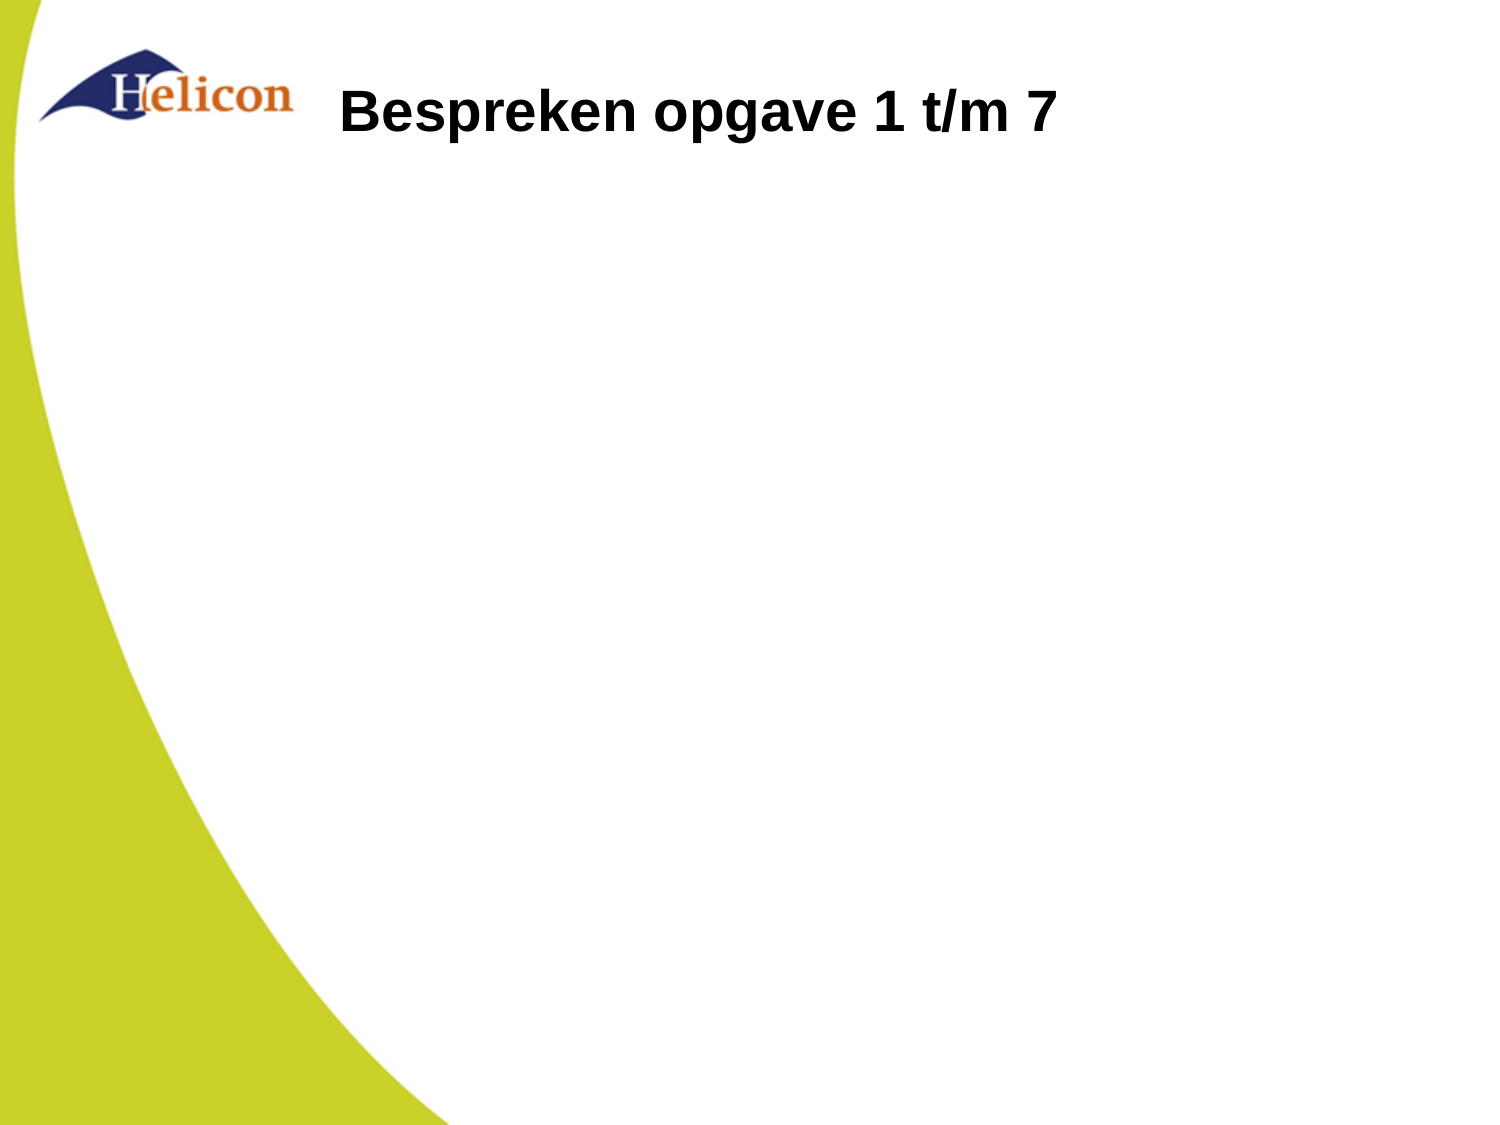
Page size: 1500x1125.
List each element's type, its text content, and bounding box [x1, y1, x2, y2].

title Bespreken opgave 1 t/m 7 [324, 54, 1415, 161]
picture [0, 0, 1500, 1125]
